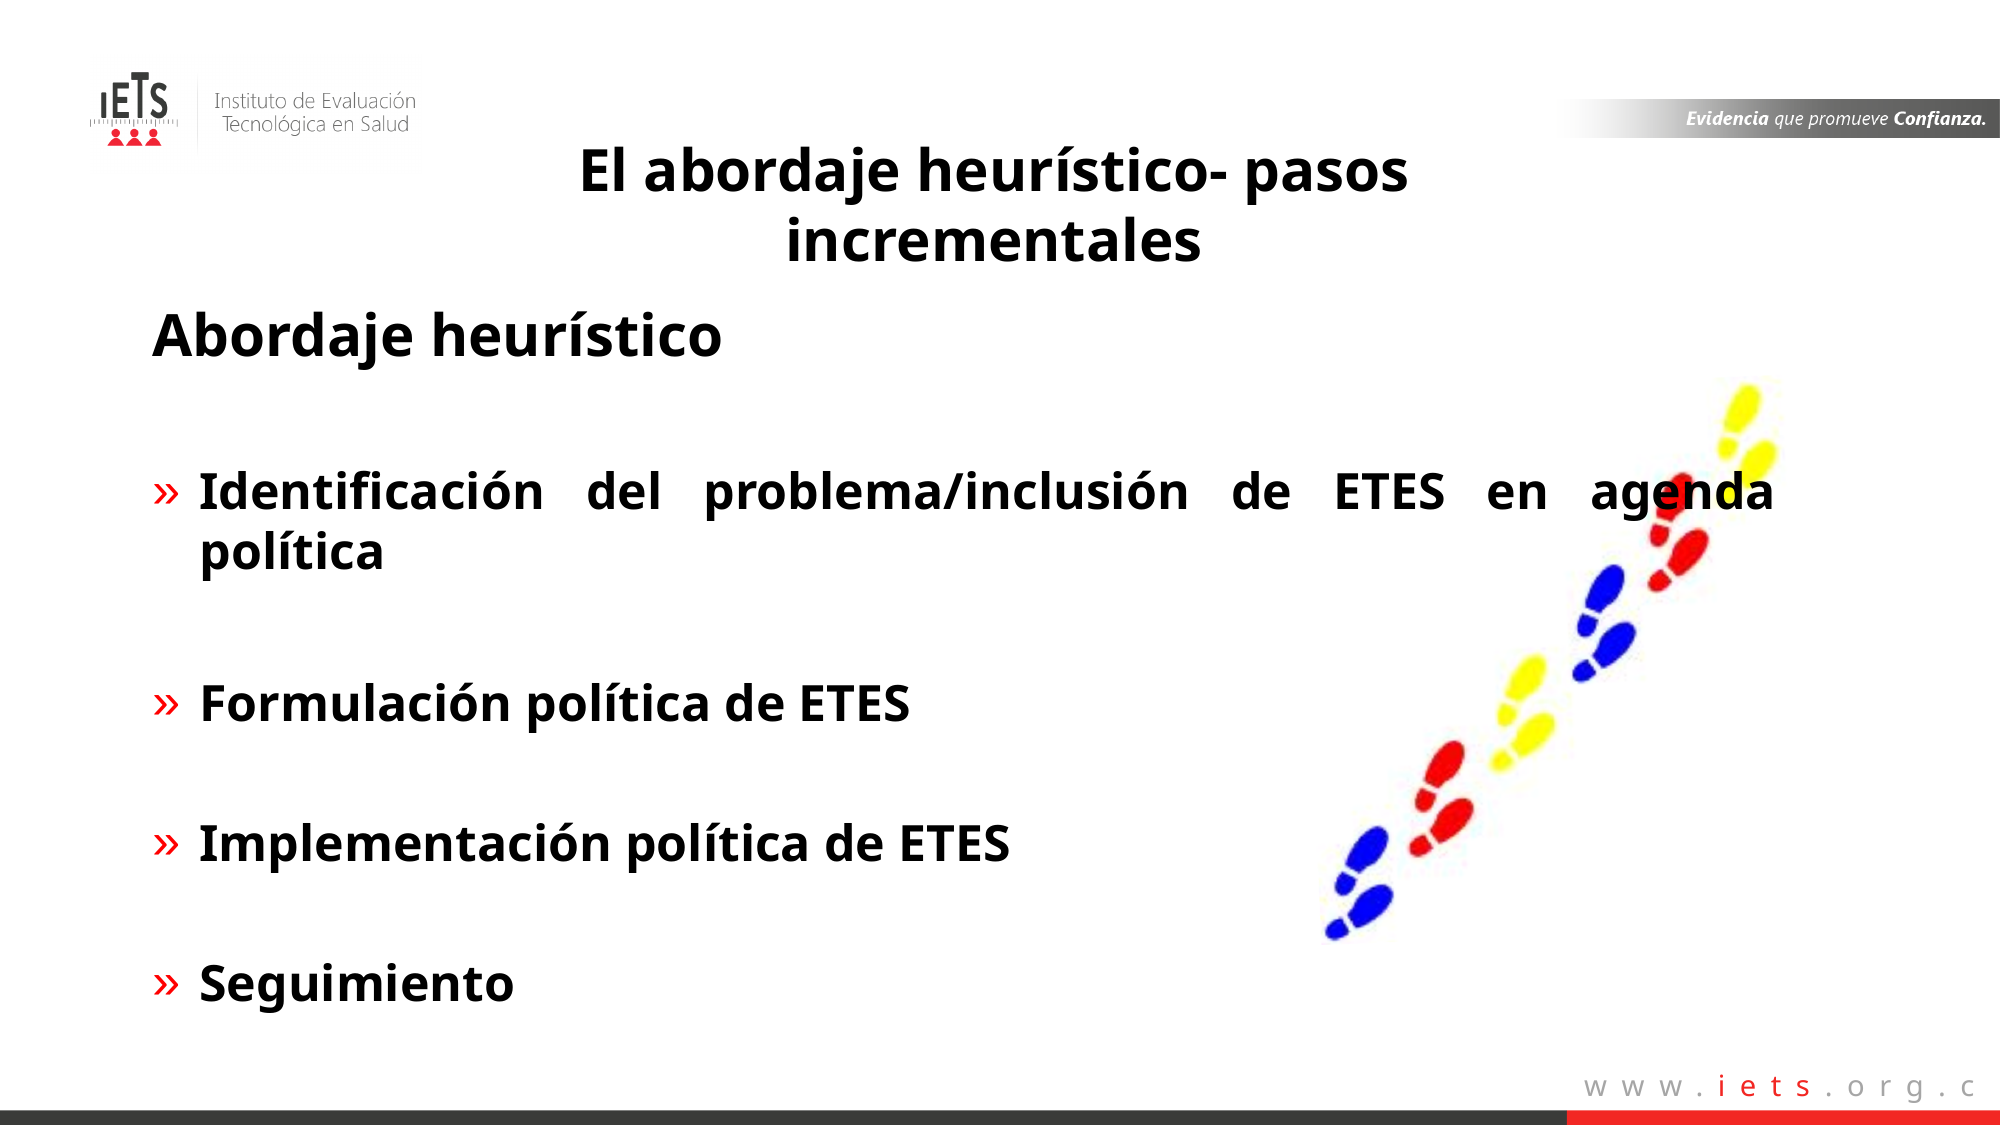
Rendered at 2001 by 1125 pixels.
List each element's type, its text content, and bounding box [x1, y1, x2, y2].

text_box Abordaje heurístico Identificación del problema/inclusión de ETES en agenda política Formulación política de ETES Implementación política de ETES Seguimiento [137, 290, 1792, 899]
picture [1546, 99, 2000, 138]
picture [90, 54, 422, 174]
picture [1307, 375, 1821, 944]
text_box El abordaje heurístico- pasos incrementales [362, 125, 1626, 232]
